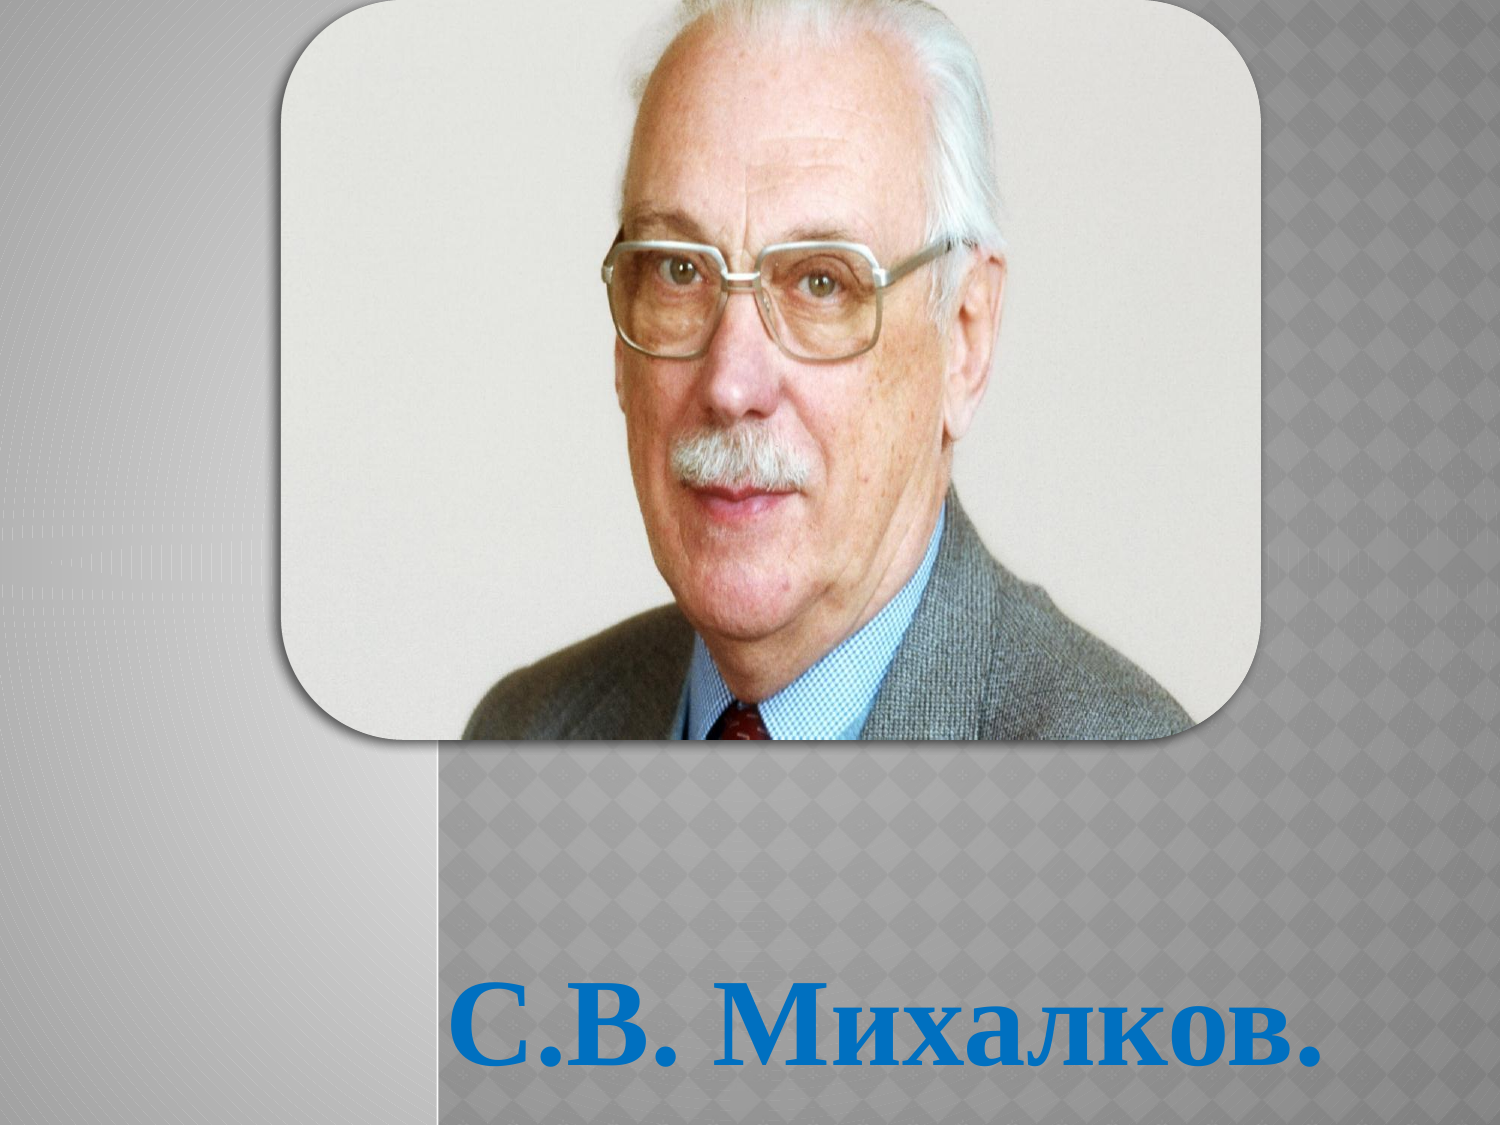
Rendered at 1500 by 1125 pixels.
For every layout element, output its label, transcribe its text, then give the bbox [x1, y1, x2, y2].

picture [280, 0, 1262, 741]
subtitle С.В. Михалков. [208, 777, 1334, 1125]
